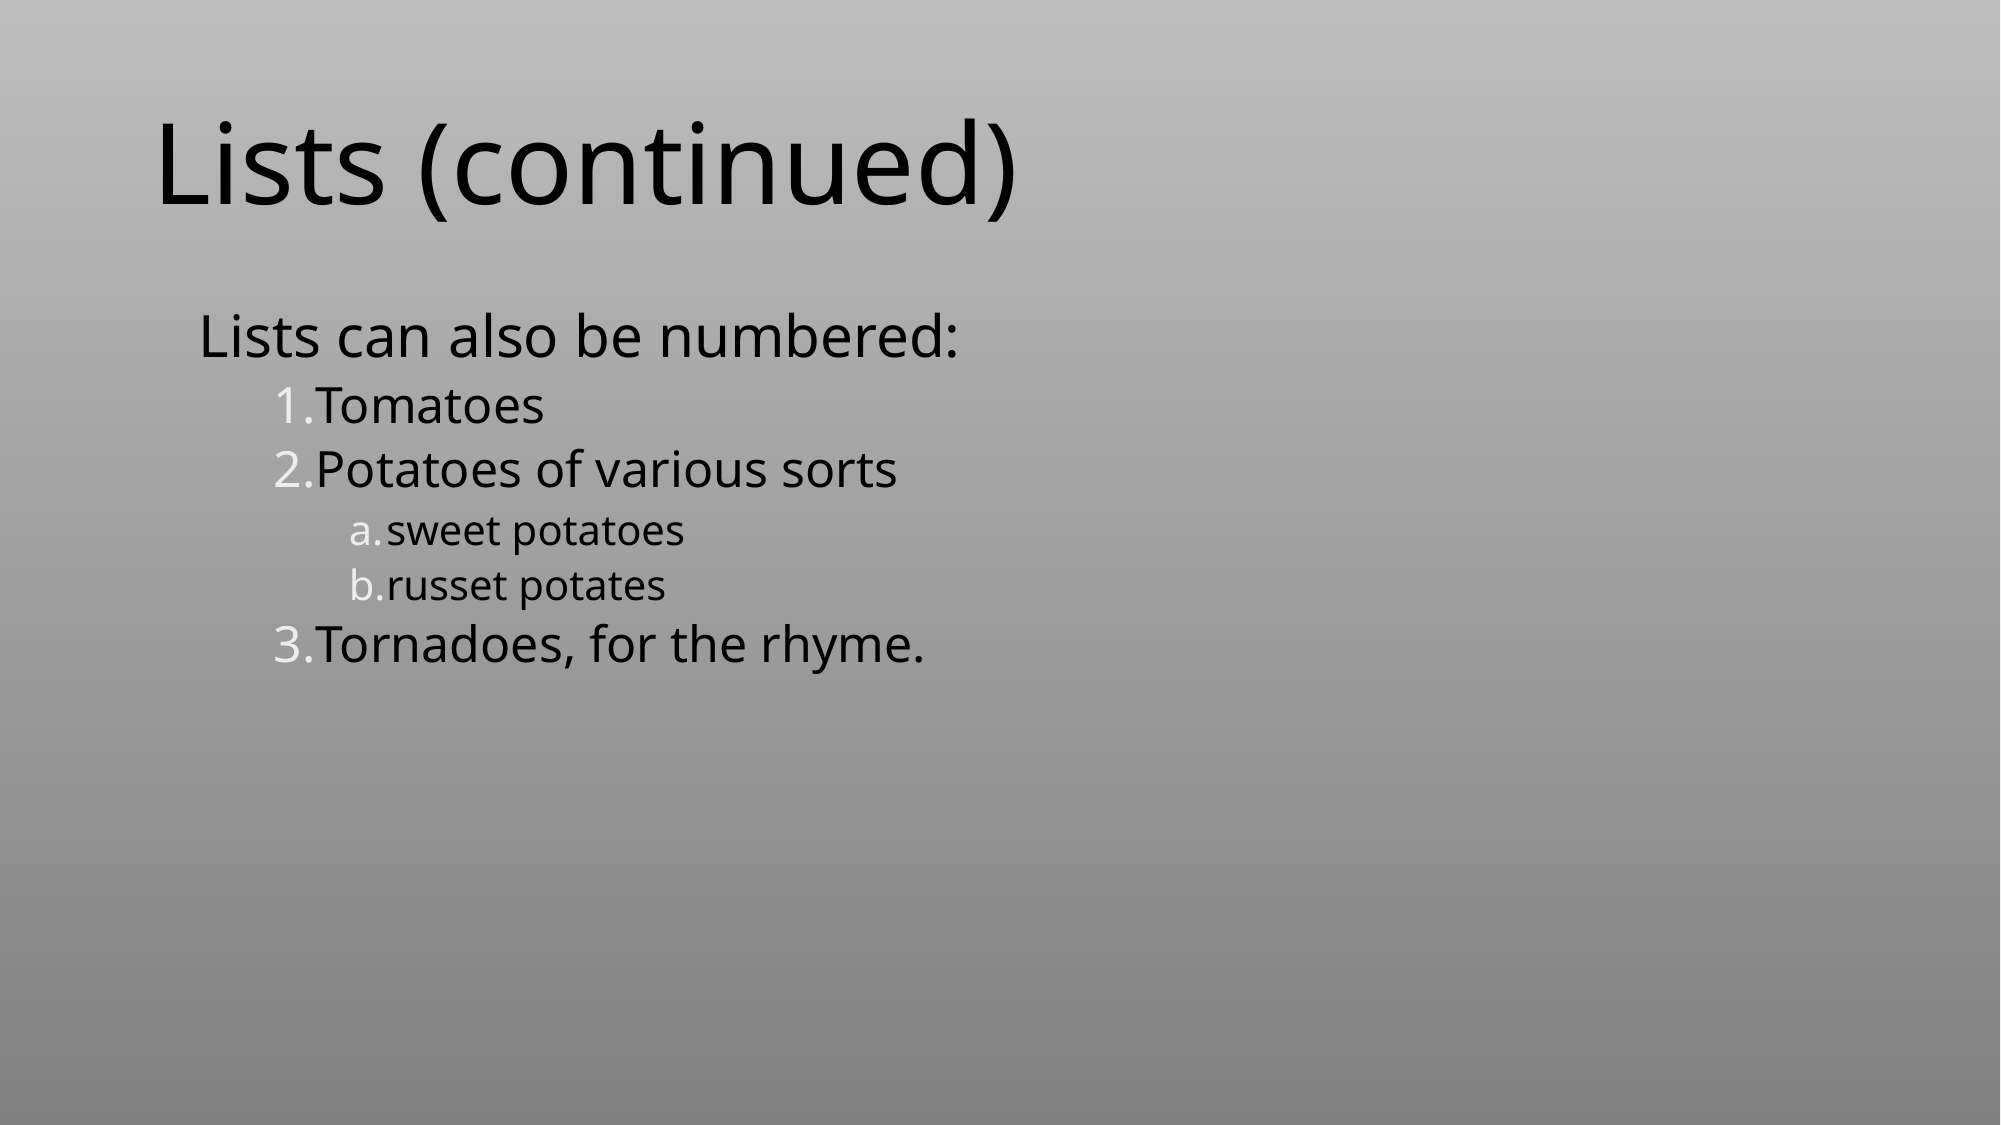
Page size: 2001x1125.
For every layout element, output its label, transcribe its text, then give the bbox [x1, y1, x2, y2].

list Lists can also be numbered: Tomatoes Potatoes of various sorts sweet potatoes russet potates Tornadoes, for the rhyme. [183, 299, 1863, 1014]
title Lists (continued) [137, 59, 1863, 278]
picture [0, 0, 2001, 1125]
